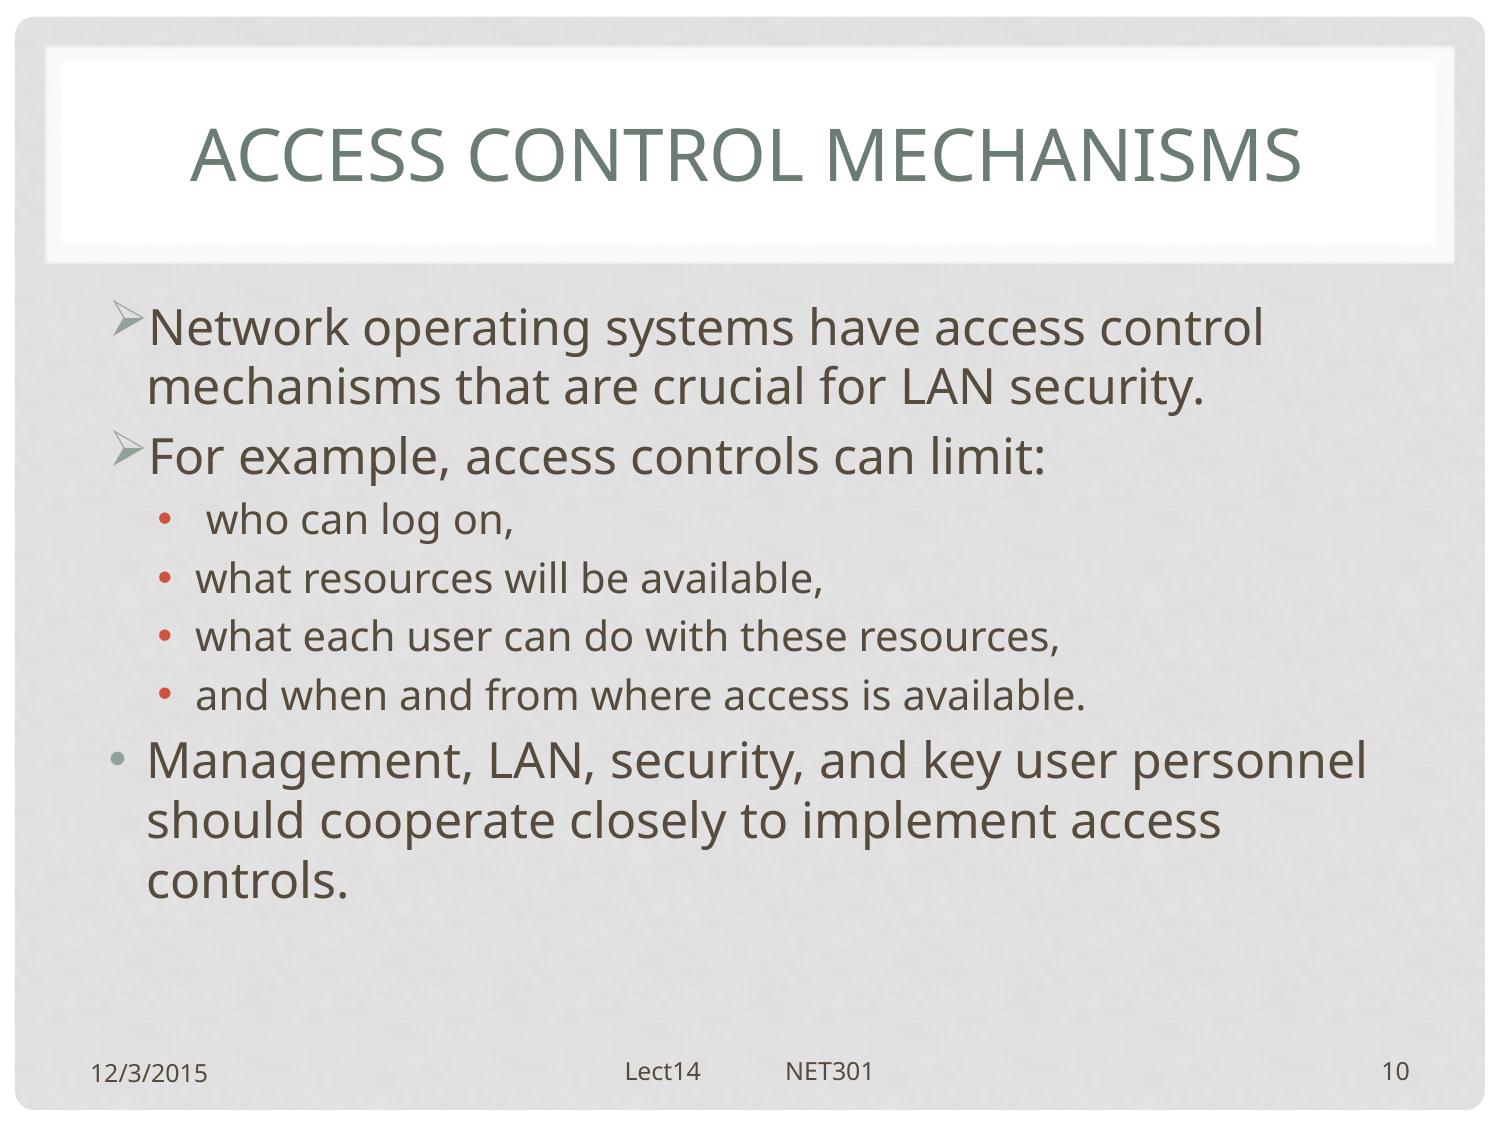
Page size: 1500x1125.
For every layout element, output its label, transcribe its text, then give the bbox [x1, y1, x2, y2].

title Access Control Mechanisms [69, 66, 1425, 238]
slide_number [75, 1042, 425, 1103]
slide_number 10 [1074, 1042, 1425, 1103]
list Network operating systems have access control mechanisms that are crucial for LAN security. For example, access controls can limit: who can log on, what resources will be available, what each user can do with these resources, and when and from where access is available. Management, LAN, security, and key user personnel should cooperate closely to implement access controls. [75, 287, 1425, 1005]
footer Lect14 NET301 [512, 1042, 988, 1103]
